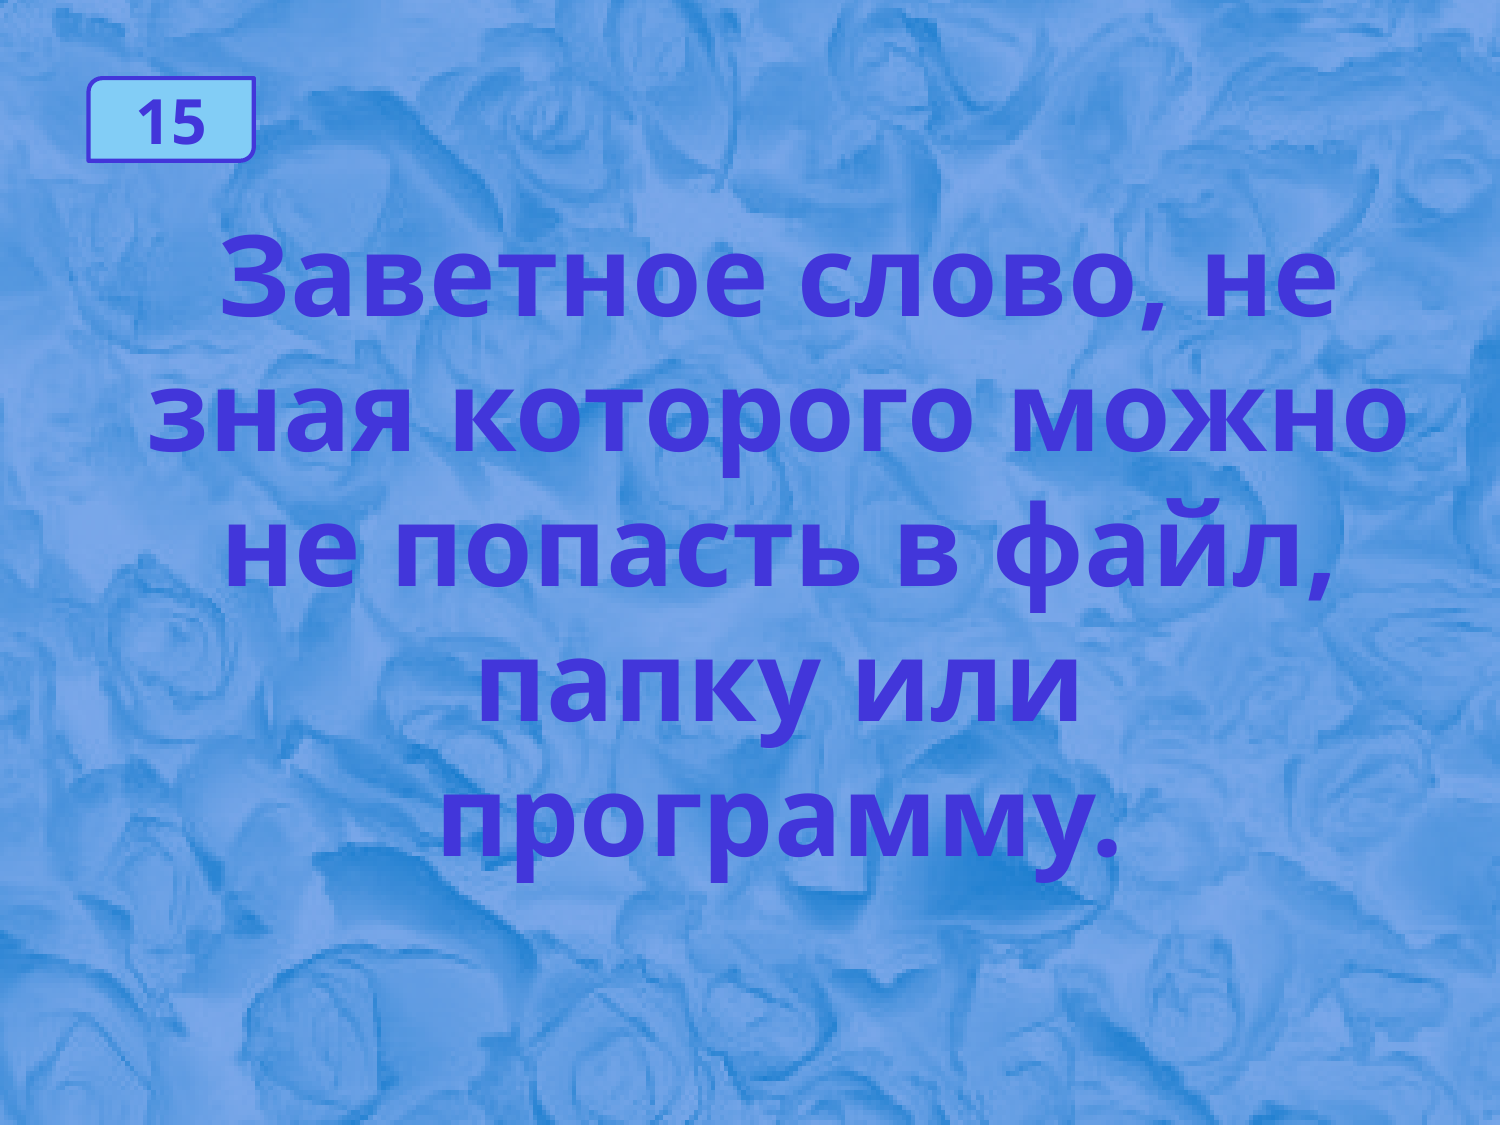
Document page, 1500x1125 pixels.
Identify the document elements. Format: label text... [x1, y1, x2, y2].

text_box 15 [86, 76, 256, 163]
text_box Заветное слово, не зная которого можно не попасть в файл, папку или программу. [112, 196, 1447, 886]
